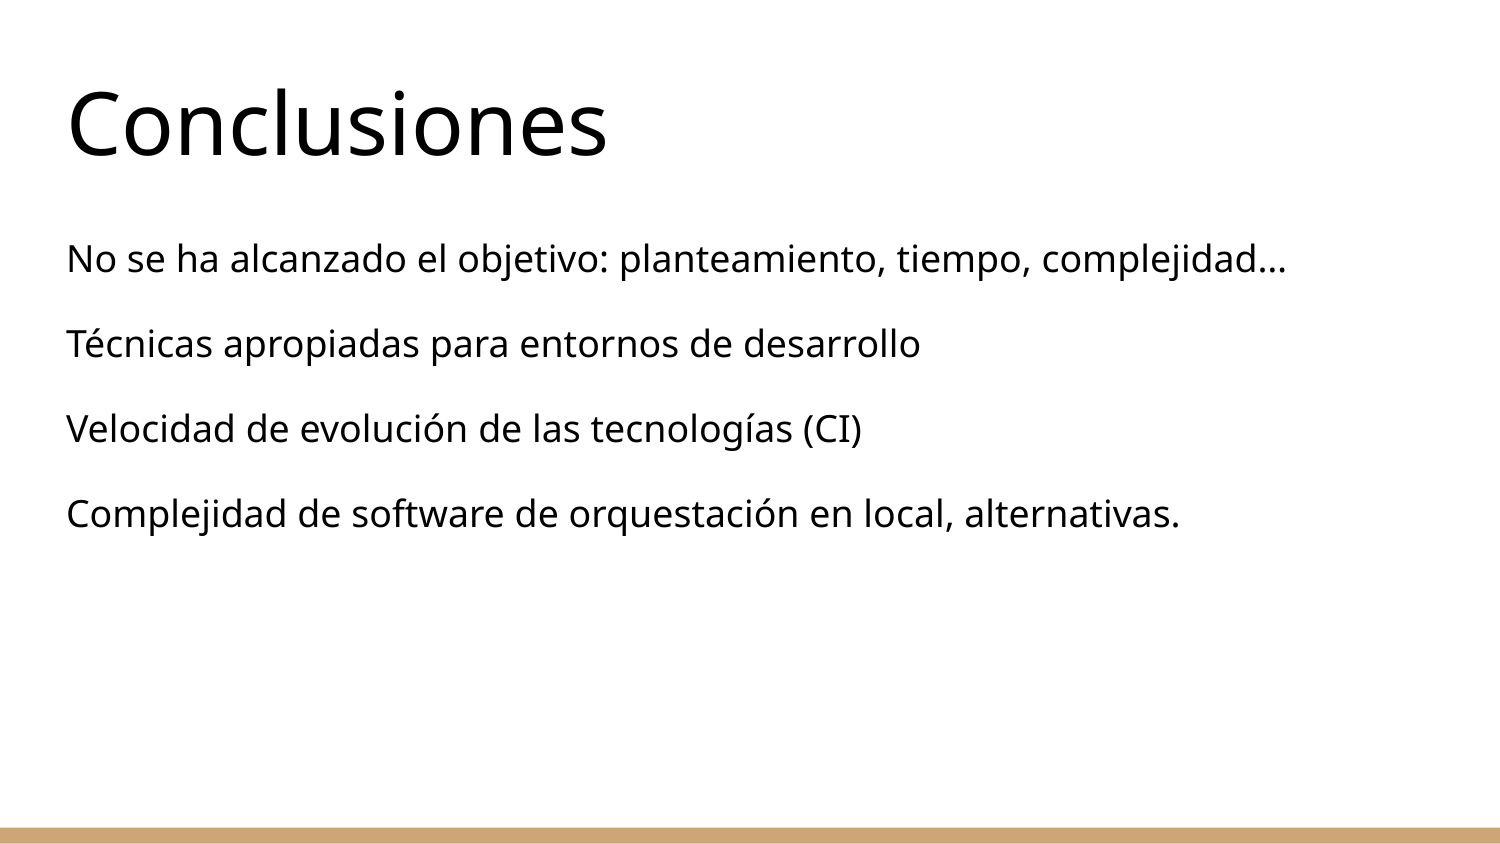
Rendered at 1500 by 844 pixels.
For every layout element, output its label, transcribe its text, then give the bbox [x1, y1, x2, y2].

title Conclusiones [51, 51, 1449, 189]
list No se ha alcanzado el objetivo: planteamiento, tiempo, complejidad… Técnicas apropiadas para entornos de desarrollo Velocidad de evolución de las tecnologías (CI) Complejidad de software de orquestación en local, alternativas. [51, 213, 1449, 764]
